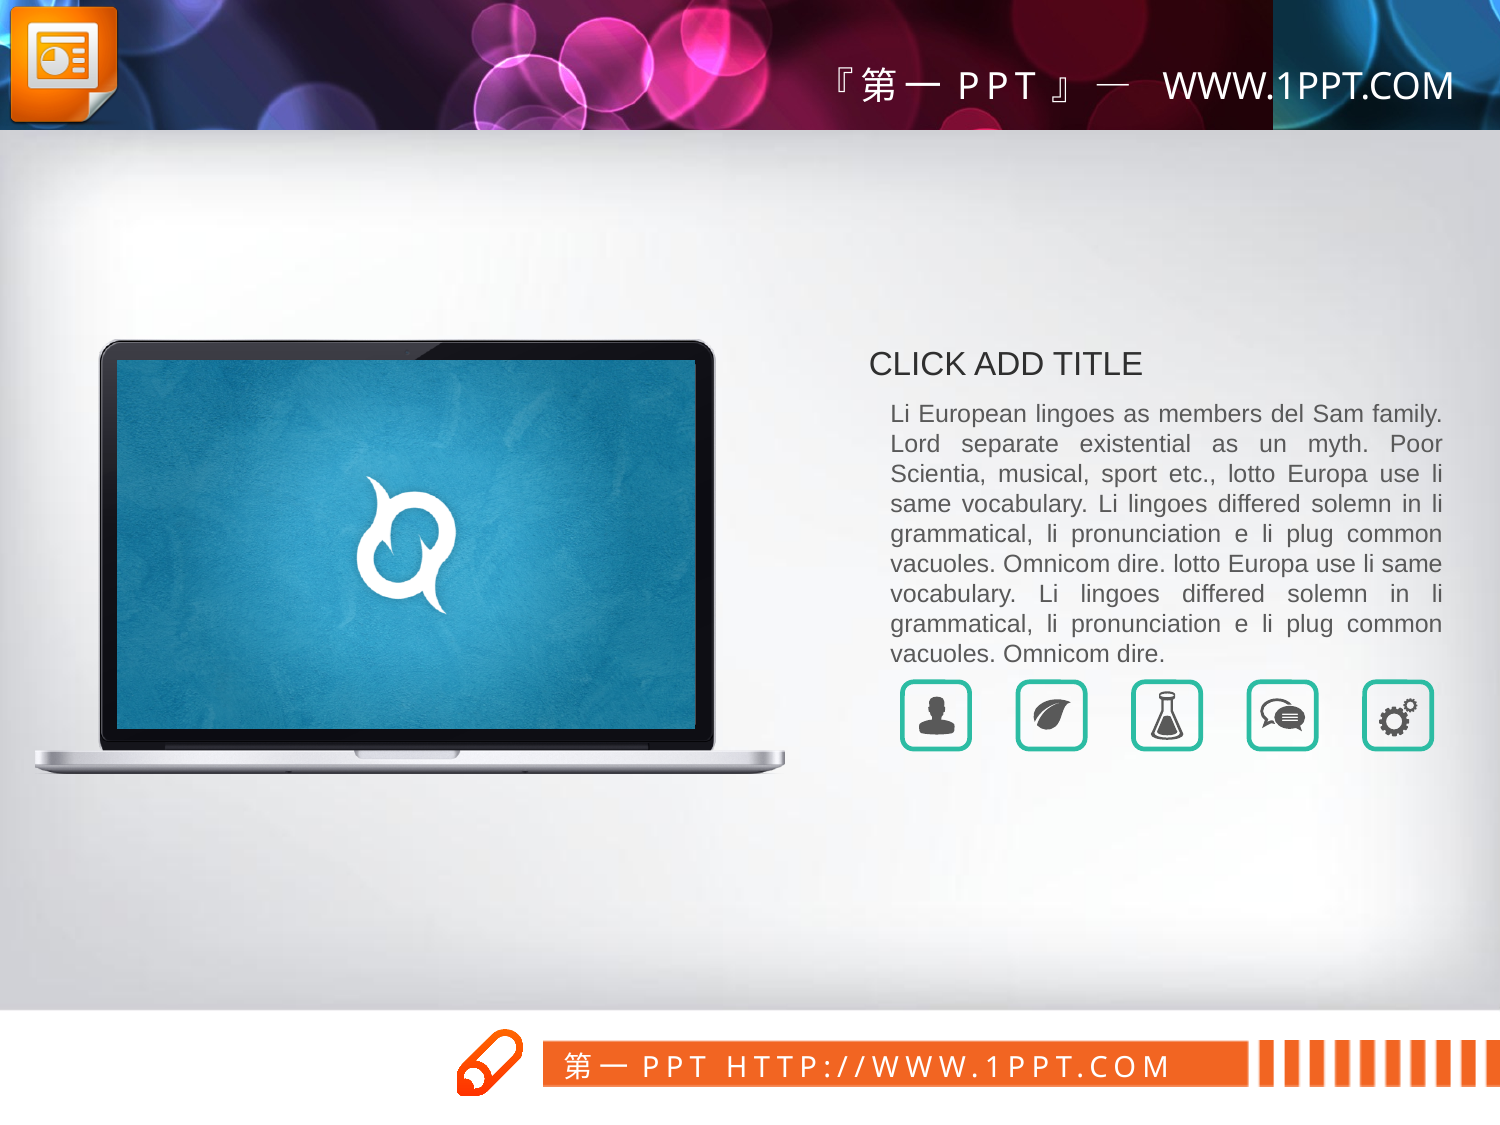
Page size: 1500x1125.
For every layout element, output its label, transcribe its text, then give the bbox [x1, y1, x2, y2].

text_box [1364, 681, 1432, 750]
text_box Li European lingoes as members del Sam family. Lord separate existential as un myth. Poor Scientia, musical, sport etc., lotto Europa use li same vocabulary. Li lingoes differed solemn in li grammatical, li pronunciation e li plug common vacuoles. Omnicom dire. lotto Europa use li same vocabulary. Li lingoes differed solemn in li grammatical, li pronunciation e li plug common vacuoles. Omnicom dire. [875, 390, 1459, 675]
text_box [1259, 698, 1306, 732]
text_box [919, 696, 955, 735]
text_box CLICK ADD TITLE [853, 334, 1159, 390]
text_box [1017, 681, 1086, 750]
picture [0, 0, 1500, 1012]
text_box [1248, 681, 1317, 750]
text_box [902, 681, 970, 750]
text_box [1150, 691, 1184, 740]
text_box [1133, 681, 1201, 750]
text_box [1378, 698, 1418, 737]
text_box [1033, 699, 1071, 730]
picture [543, 1040, 1500, 1087]
